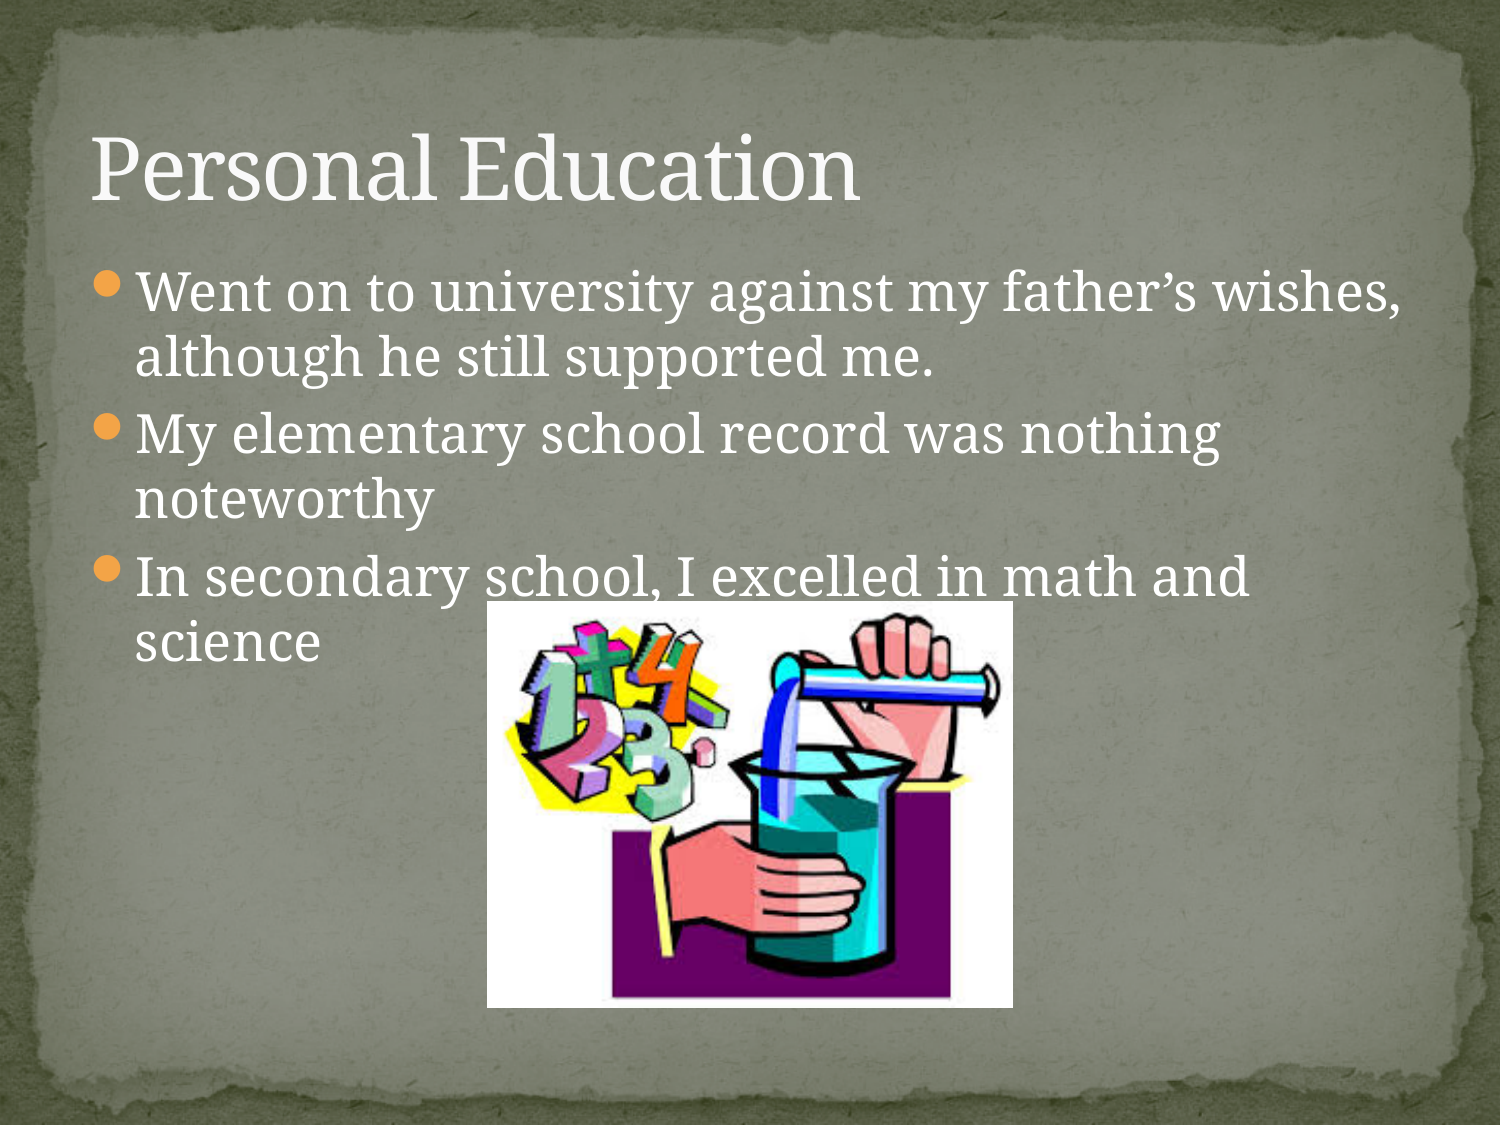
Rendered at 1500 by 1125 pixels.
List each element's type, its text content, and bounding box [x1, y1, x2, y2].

title Personal Education [74, 24, 1425, 225]
list Went on to university against my father’s wishes, although he still supported me. My elementary school record was nothing noteworthy In secondary school, I excelled in math and science [75, 249, 1425, 1000]
picture [487, 601, 1013, 1008]
